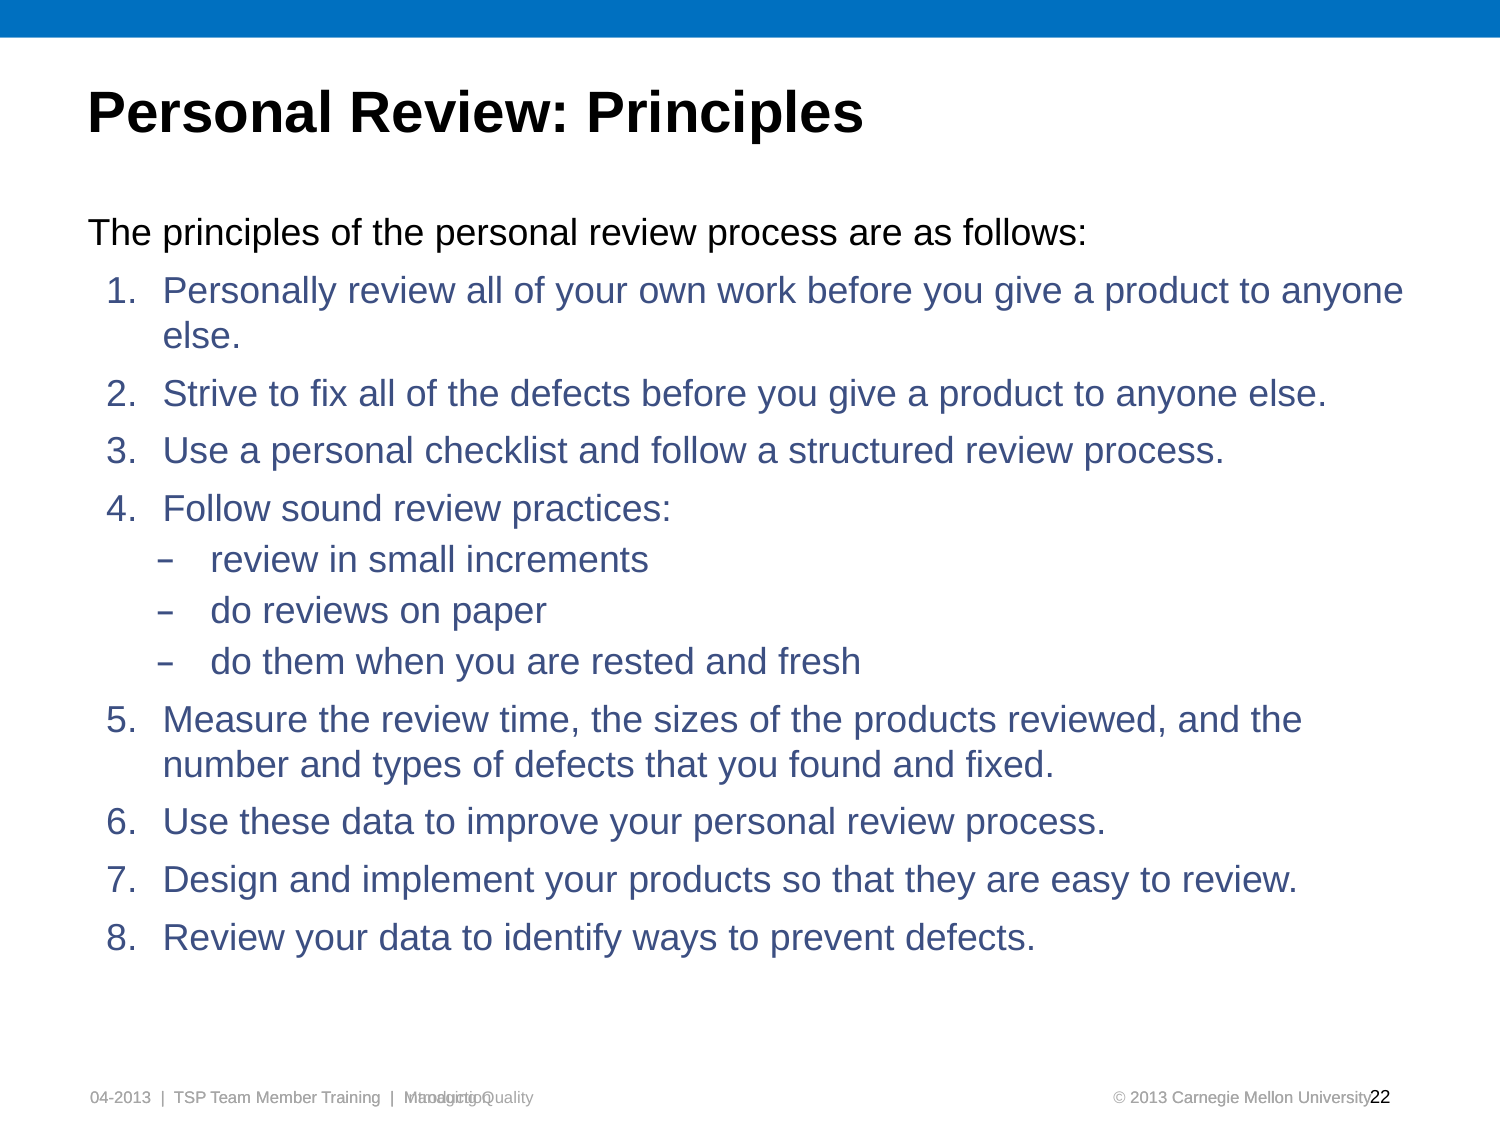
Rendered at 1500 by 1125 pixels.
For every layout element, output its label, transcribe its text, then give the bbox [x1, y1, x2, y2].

list The principles of the personal review process are as follows: Personally review all of your own work before you give a product to anyone else. Strive to fix all of the defects before you give a product to anyone else. Use a personal checklist and follow a structured review process. Follow sound review practices: review in small increments do reviews on paper do them when you are rested and fresh Measure the review time, the sizes of the products reviewed, and the number and types of defects that you found and fixed. Use these data to improve your personal review process. Design and implement your products so that they are easy to review. Review your data to identify ways to prevent defects. [87, 210, 1440, 1024]
title Personal Review: Principles [87, 87, 1439, 210]
